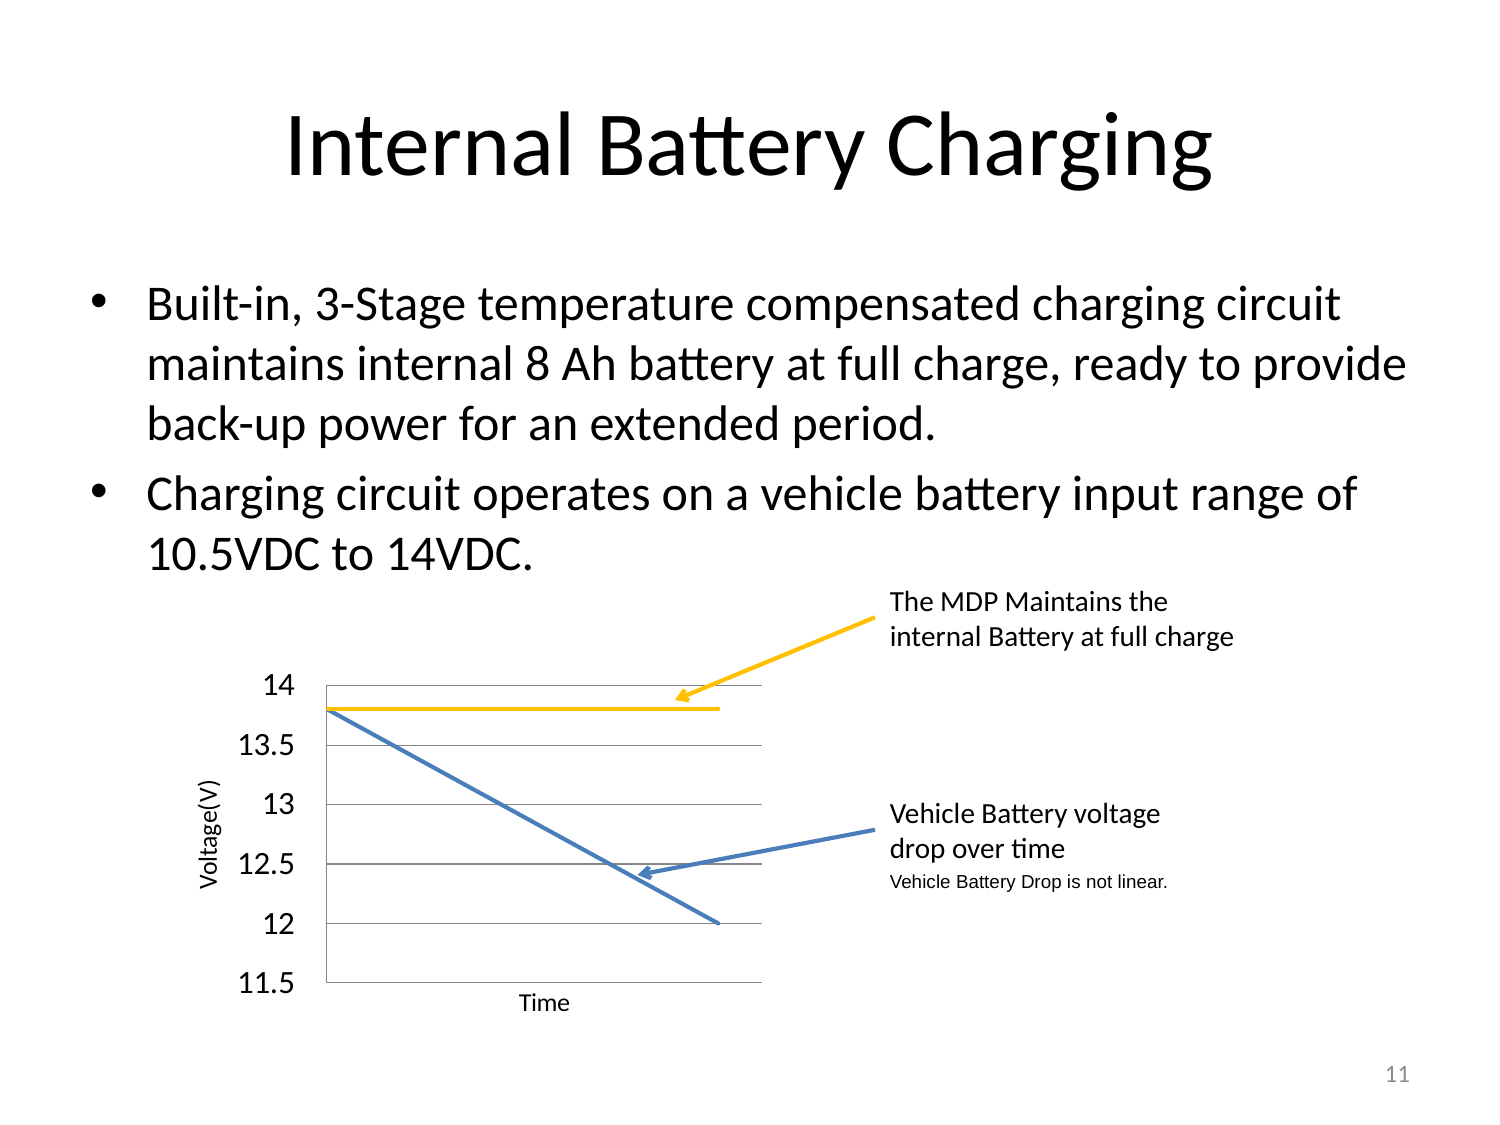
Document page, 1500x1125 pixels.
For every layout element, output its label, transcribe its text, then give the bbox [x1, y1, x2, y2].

title Internal Battery Charging [74, 44, 1426, 233]
text_box Vehicle Battery Drop is not linear. [875, 862, 1275, 900]
text_box Vehicle Battery voltage drop over time [874, 787, 1238, 862]
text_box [674, 617, 876, 701]
list Built-in, 3-Stage temperature compensated charging circuit maintains internal 8 Ah battery at full charge, ready to provide back-up power for an extended period. Charging circuit operates on a vehicle battery input range of 10.5VDC to 14VDC. [74, 262, 1426, 663]
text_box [162, 649, 788, 1045]
text_box The MDP Maintains the internal Battery at full charge [874, 574, 1263, 660]
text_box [637, 830, 876, 876]
slide_number 11 [1074, 1042, 1425, 1103]
